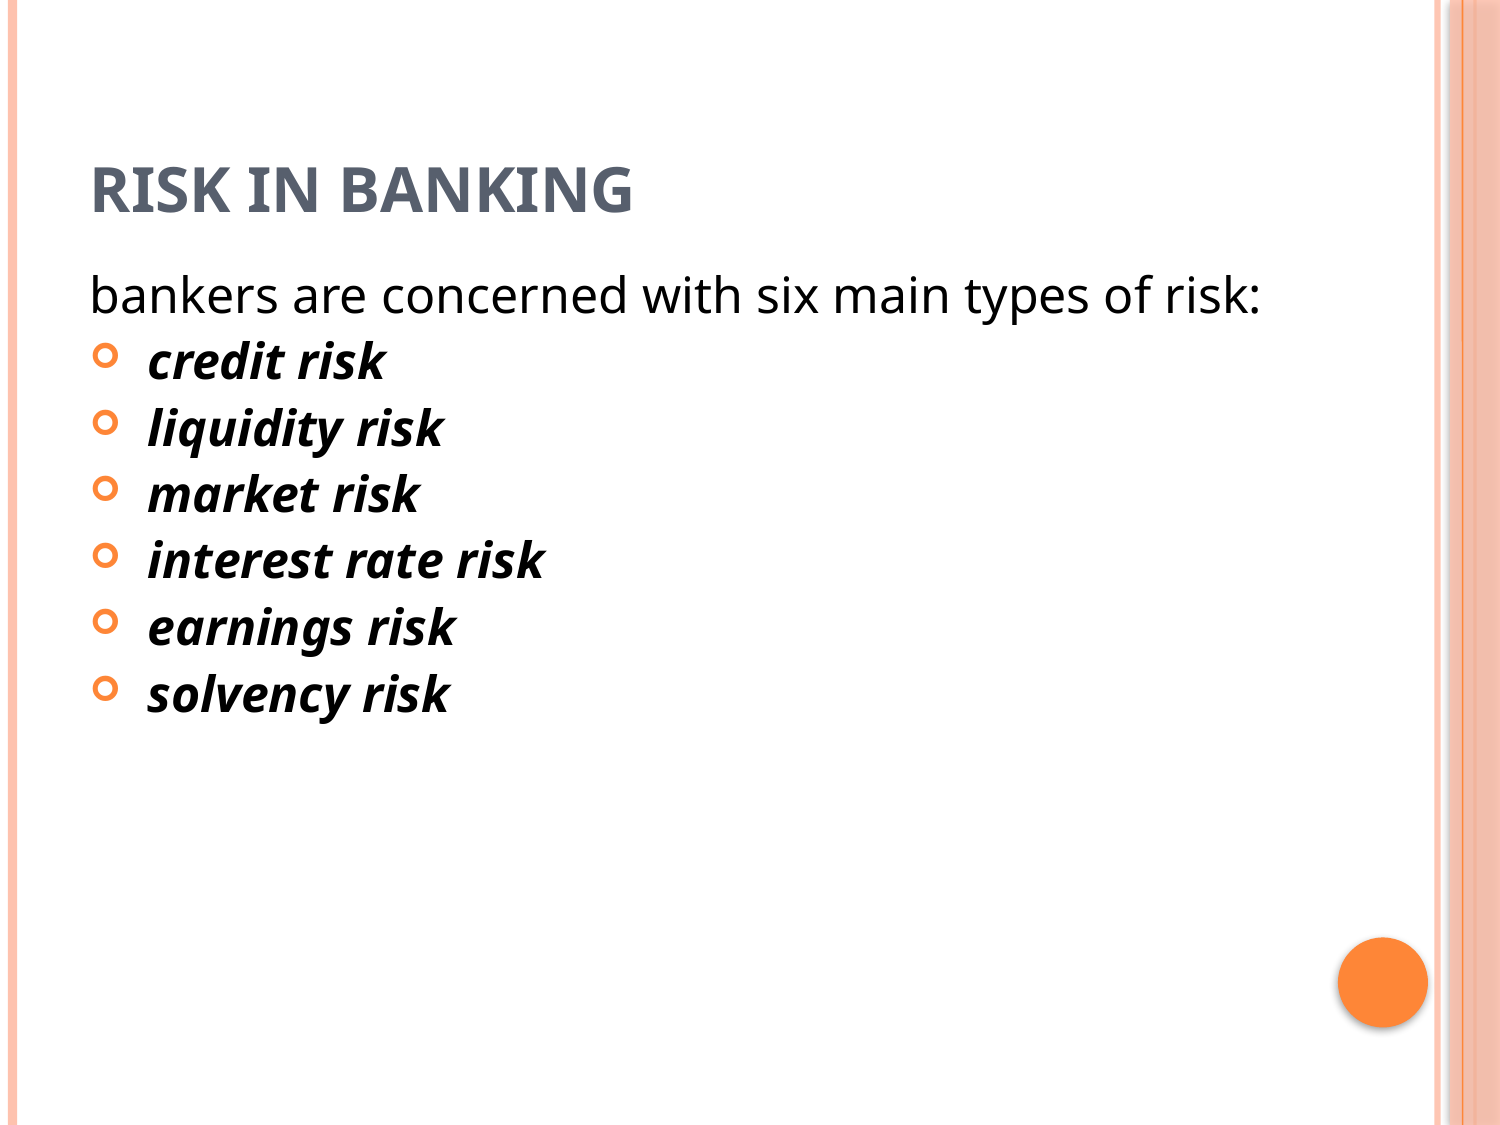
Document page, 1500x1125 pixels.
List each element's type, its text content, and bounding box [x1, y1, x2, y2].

list bankers are concerned with six main types of risk: credit risk liquidity risk market risk interest rate risk earnings risk solvency risk [75, 262, 1300, 1062]
title Risk in Banking [75, 45, 1300, 233]
